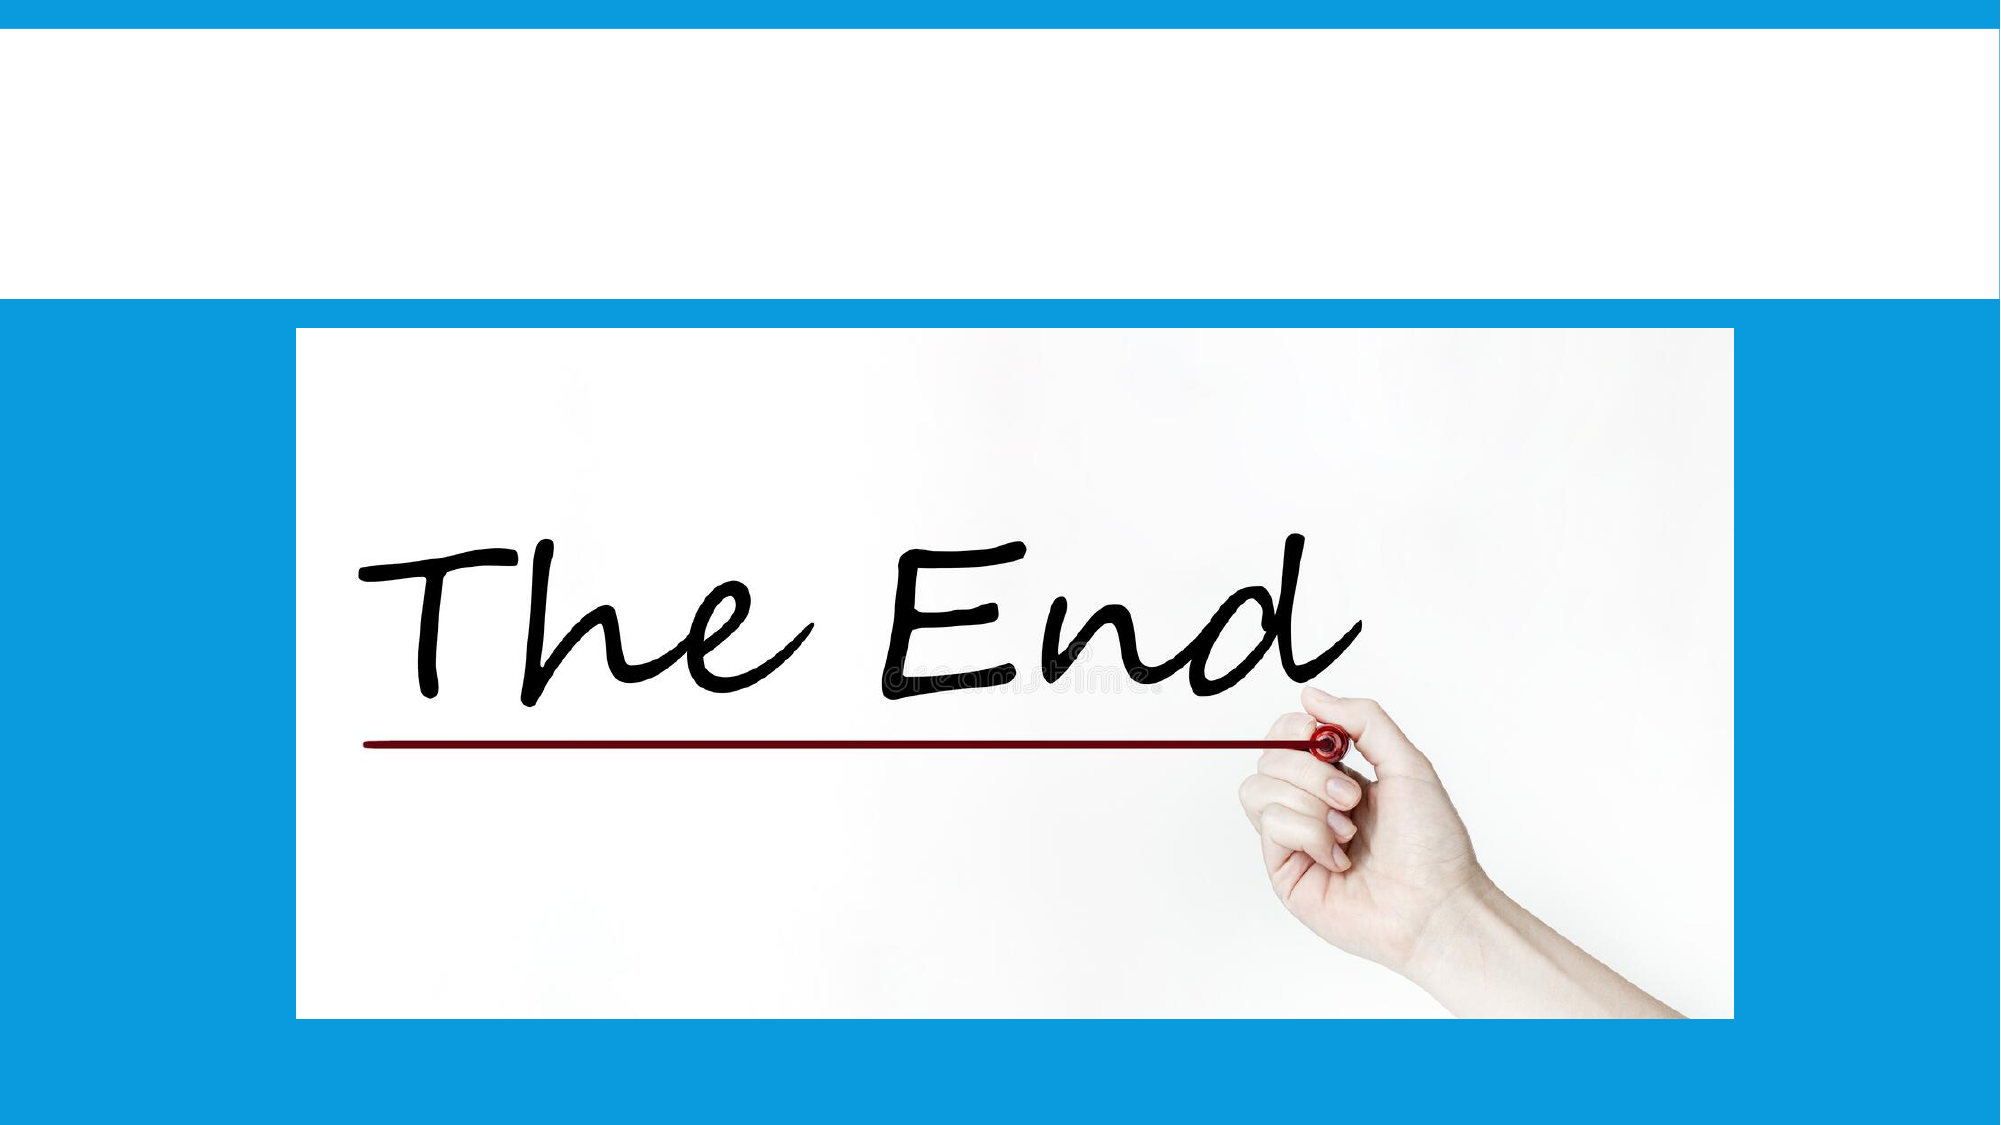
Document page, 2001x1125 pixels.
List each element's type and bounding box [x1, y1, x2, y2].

picture [297, 329, 1733, 1018]
